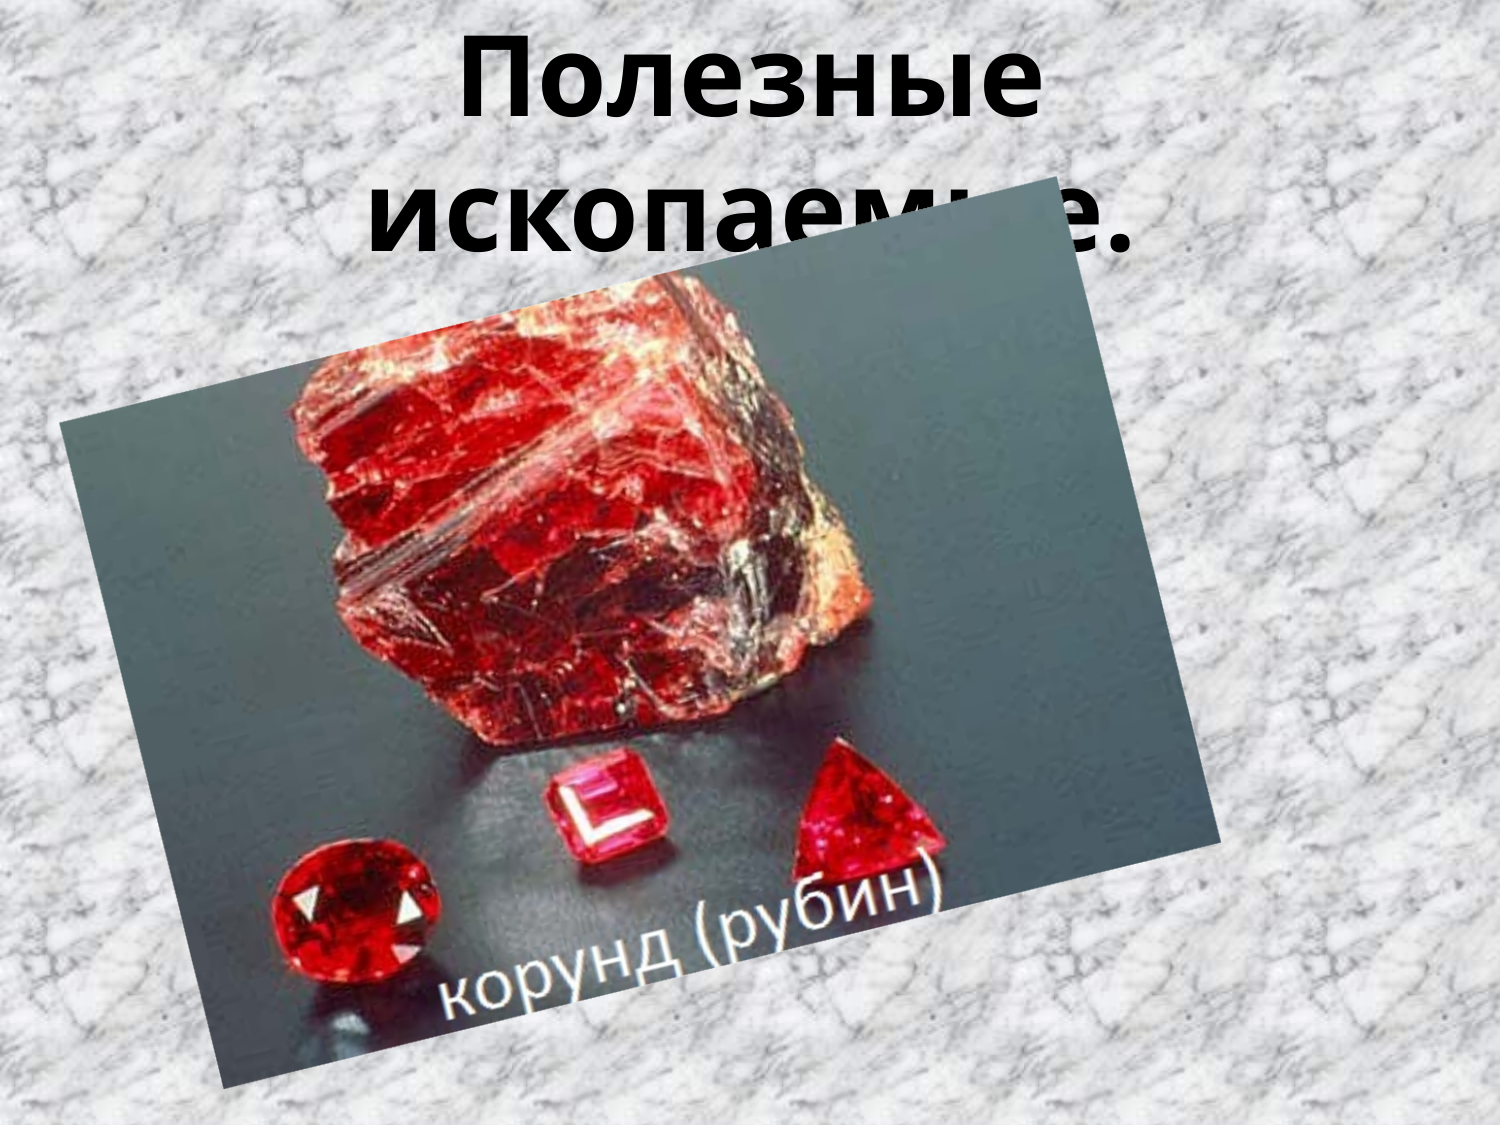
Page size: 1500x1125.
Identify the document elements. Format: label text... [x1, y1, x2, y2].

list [125, 288, 1154, 976]
picture [0, 0, 1500, 1125]
title Полезные ископаемые. [74, 44, 1426, 233]
